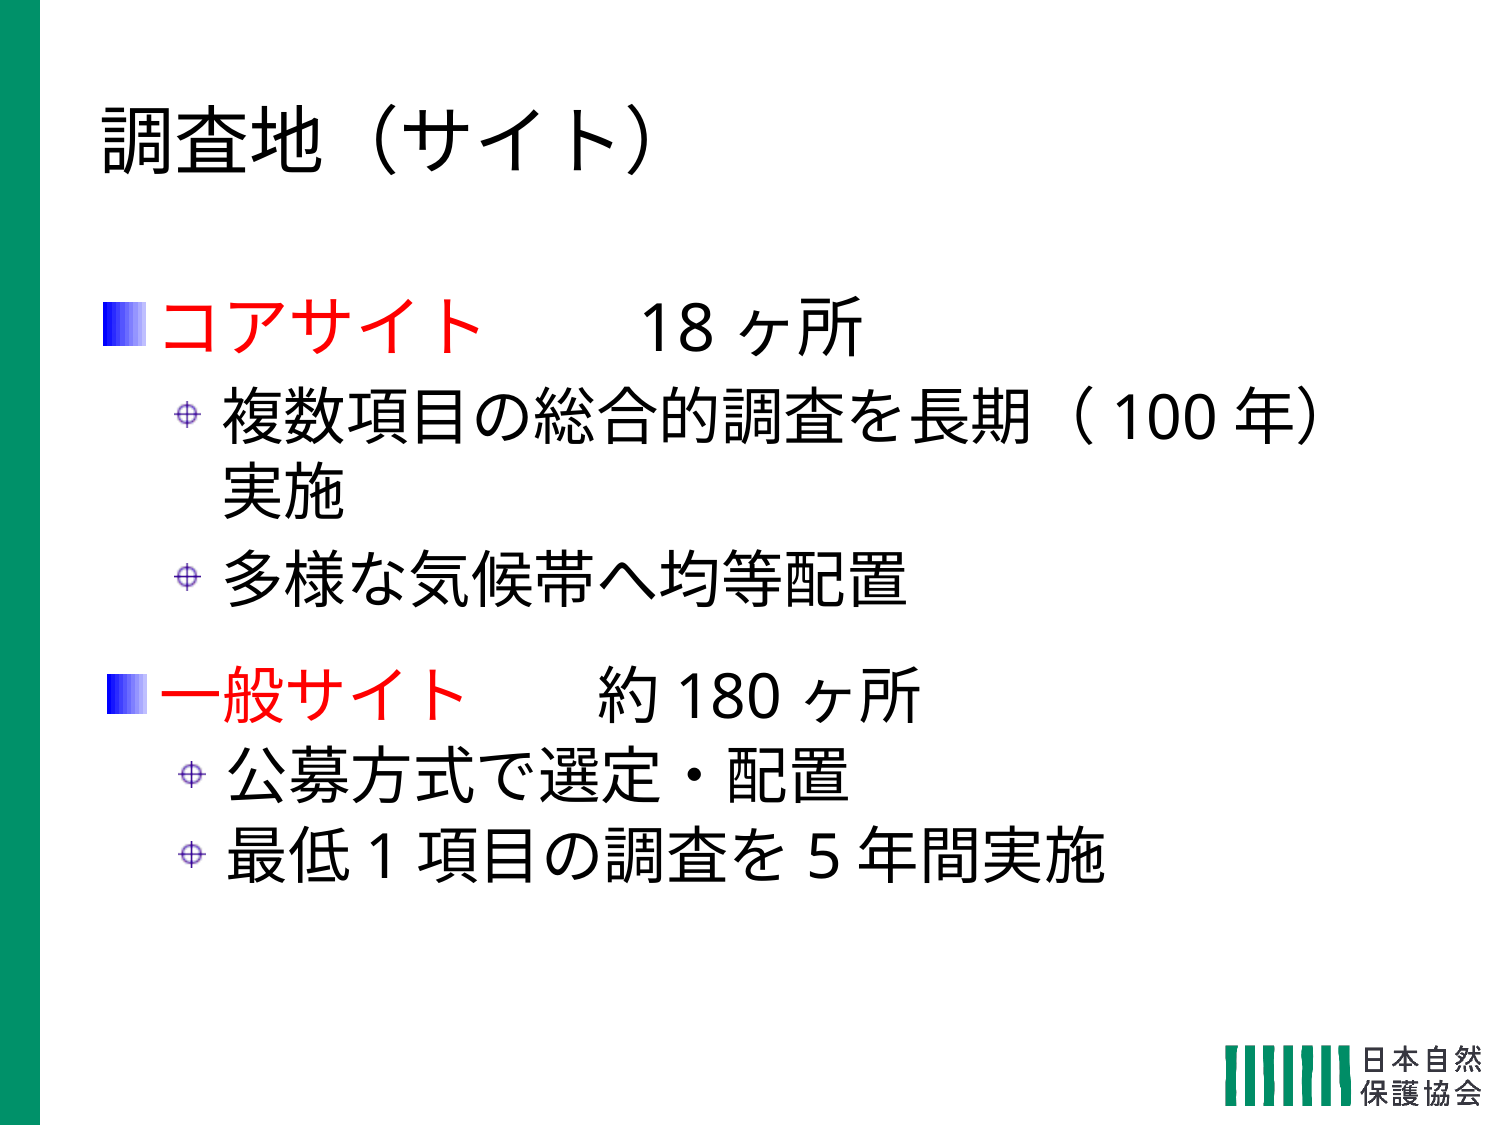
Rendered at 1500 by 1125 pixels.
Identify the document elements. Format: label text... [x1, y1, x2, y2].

text_box 一般サイト 約180ヶ所 公募方式で選定・配置 最低1項目の調査を5年間実施 [89, 657, 1402, 922]
picture [99, 298, 151, 351]
picture [178, 761, 206, 788]
picture [1206, 1026, 1500, 1125]
picture [103, 670, 152, 719]
picture [178, 841, 206, 868]
picture [174, 563, 201, 591]
text_box コアサイト 18ヶ所 複数項目の総合的調査を長期（100年）実施 多様な気候帯へ均等配置 [84, 277, 1397, 542]
picture [174, 401, 201, 428]
text_box 調査地（サイト） [84, 96, 1379, 245]
